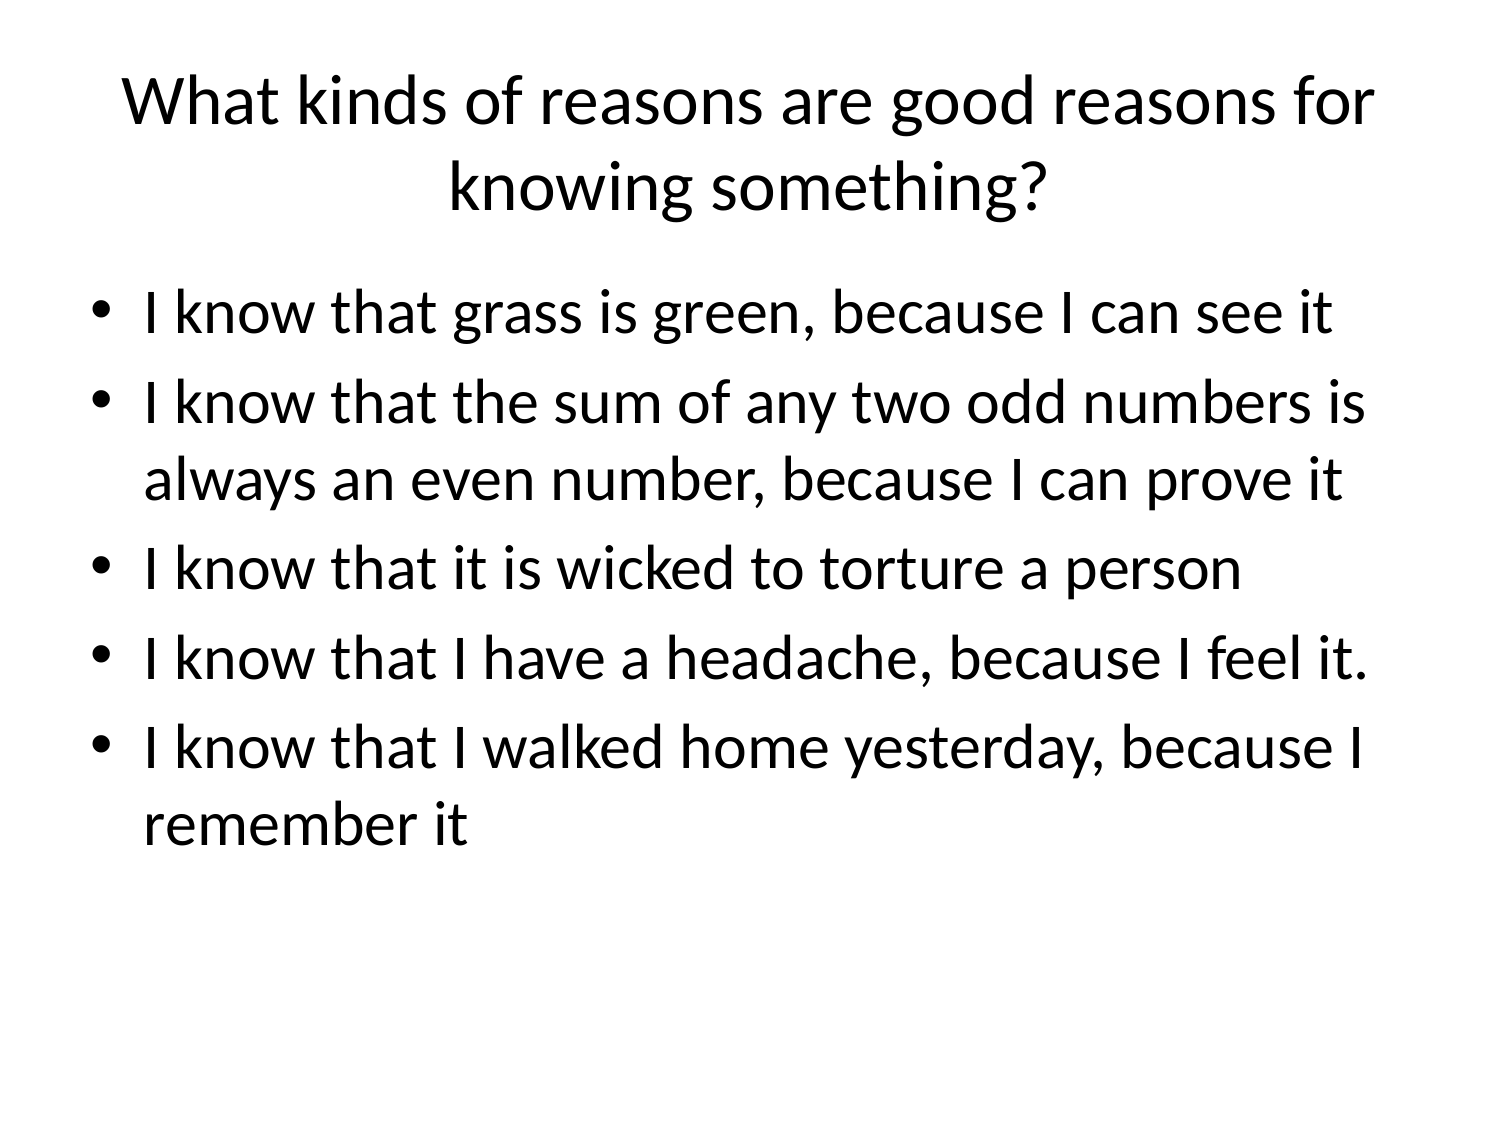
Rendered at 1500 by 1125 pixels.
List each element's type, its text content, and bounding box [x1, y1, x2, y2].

list I know that grass is green, because I can see it I know that the sum of any two odd numbers is always an even number, because I can prove it I know that it is wicked to torture a person I know that I have a headache, because I feel it. I know that I walked home yesterday, because I remember it [75, 262, 1425, 1005]
title What kinds of reasons are good reasons for knowing something? [75, 45, 1425, 233]
